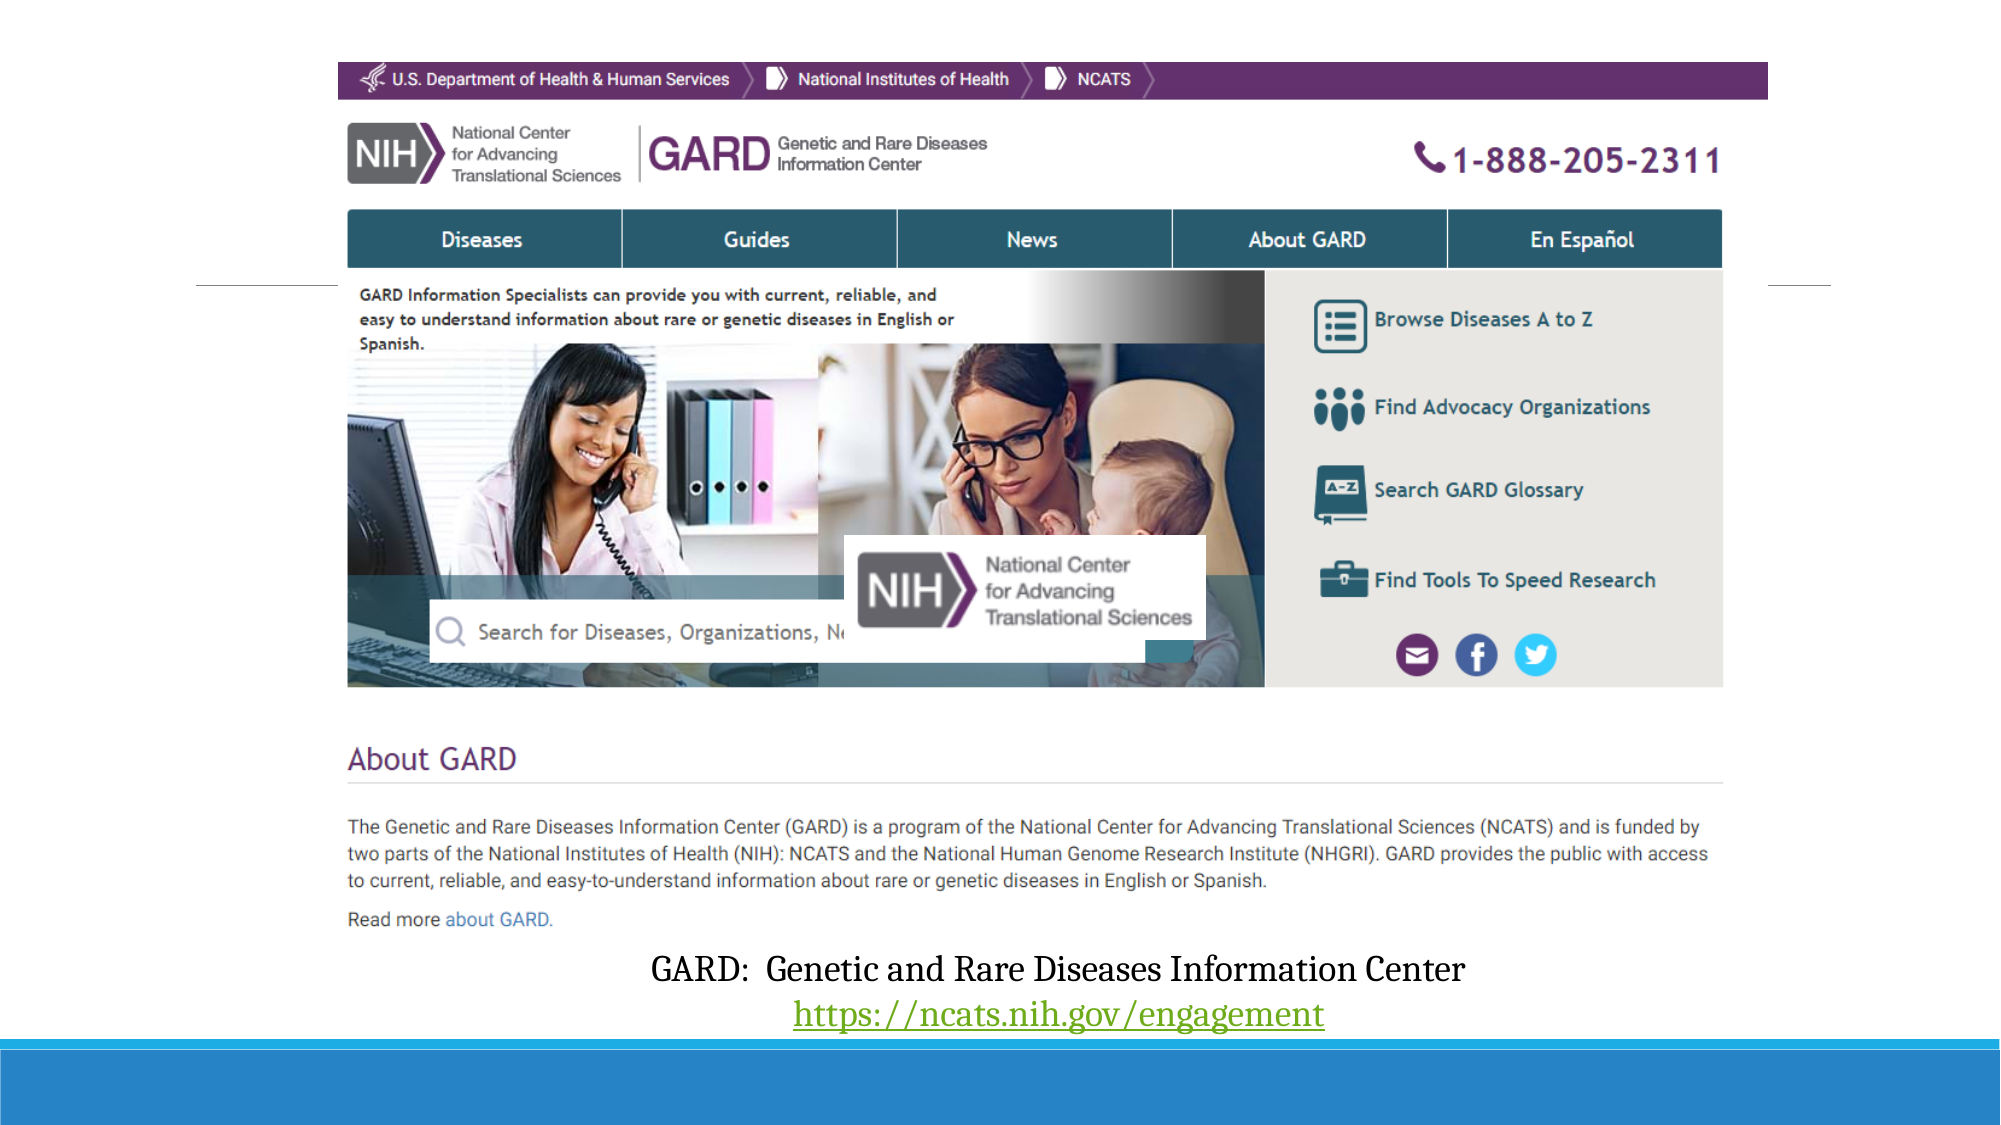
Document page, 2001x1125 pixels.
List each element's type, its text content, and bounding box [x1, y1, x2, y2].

picture [844, 534, 1206, 641]
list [338, 62, 1768, 986]
text_box GARD: Genetic and Rare Diseases Information Center https://ncats.nih.gov/engagement [628, 986, 1544, 1041]
